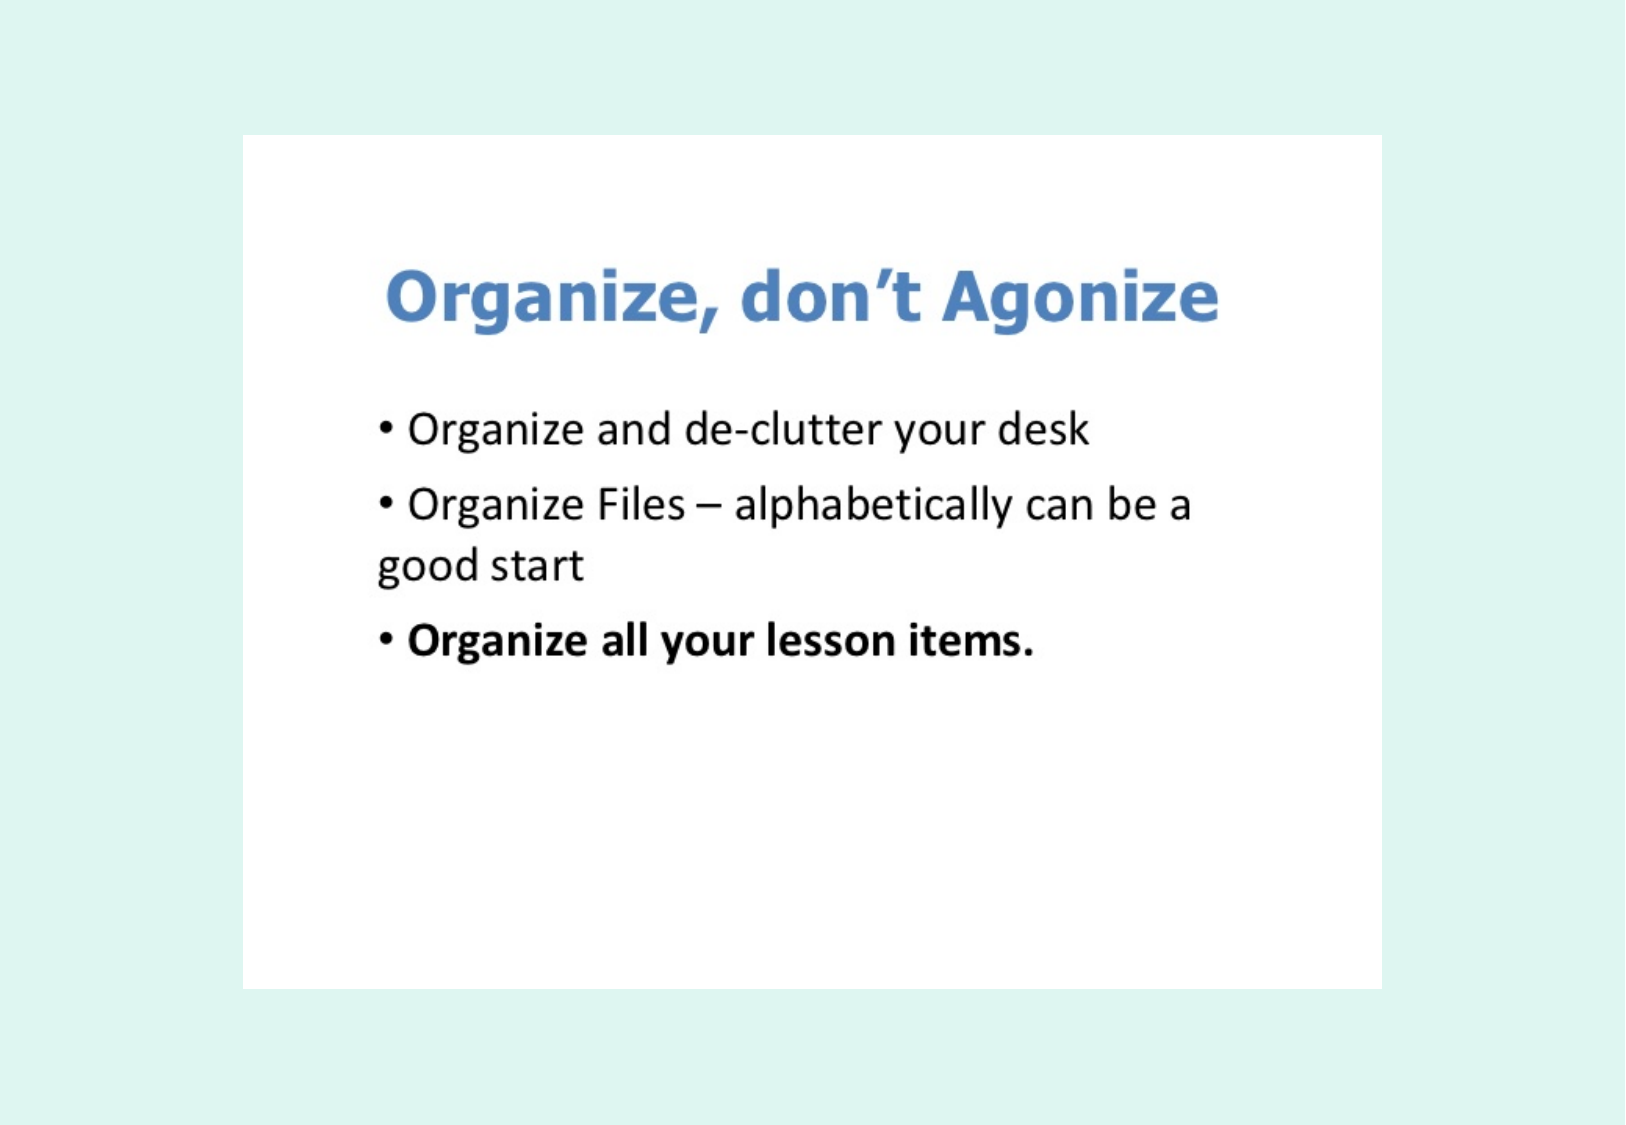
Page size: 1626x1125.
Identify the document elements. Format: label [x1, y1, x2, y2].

picture [243, 135, 1382, 990]
